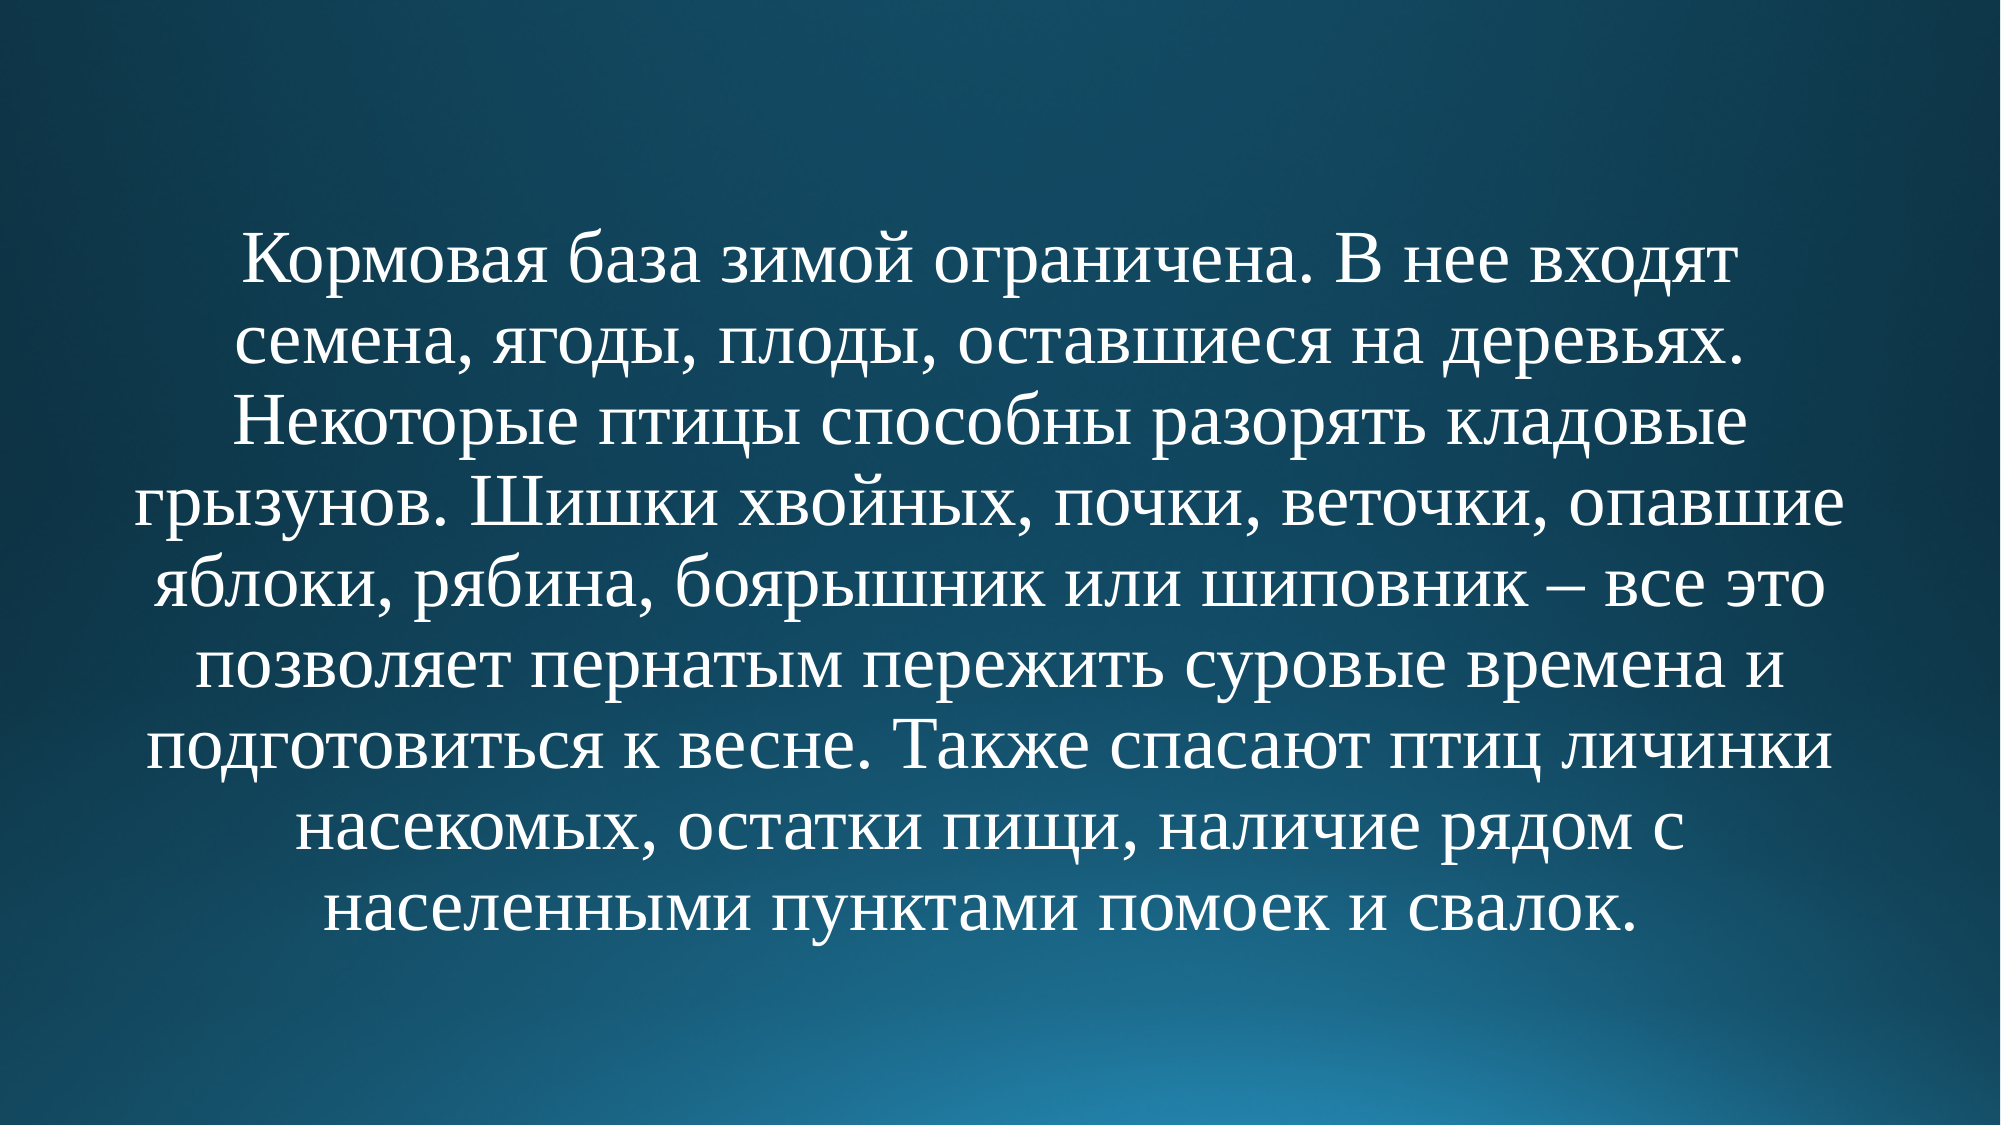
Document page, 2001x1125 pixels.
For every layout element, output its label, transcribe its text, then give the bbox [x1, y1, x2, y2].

picture [0, 0, 2001, 1125]
title Кормовая база зимой ограничена. В нее входят семена, ягоды, плоды, оставшиеся на деревьях. Некоторые птицы способны разорять кладовые грызунов. Шишки хвойных, почки, веточки, опавшие яблоки, рябина, боярышник или шиповник – все это позволяет пернатым пережить суровые времена и подготовиться к весне. Также спасают птиц личинки насекомых, остатки пищи, наличие рядом с населенными пунктами помоек и свалок. [107, 81, 1875, 1083]
